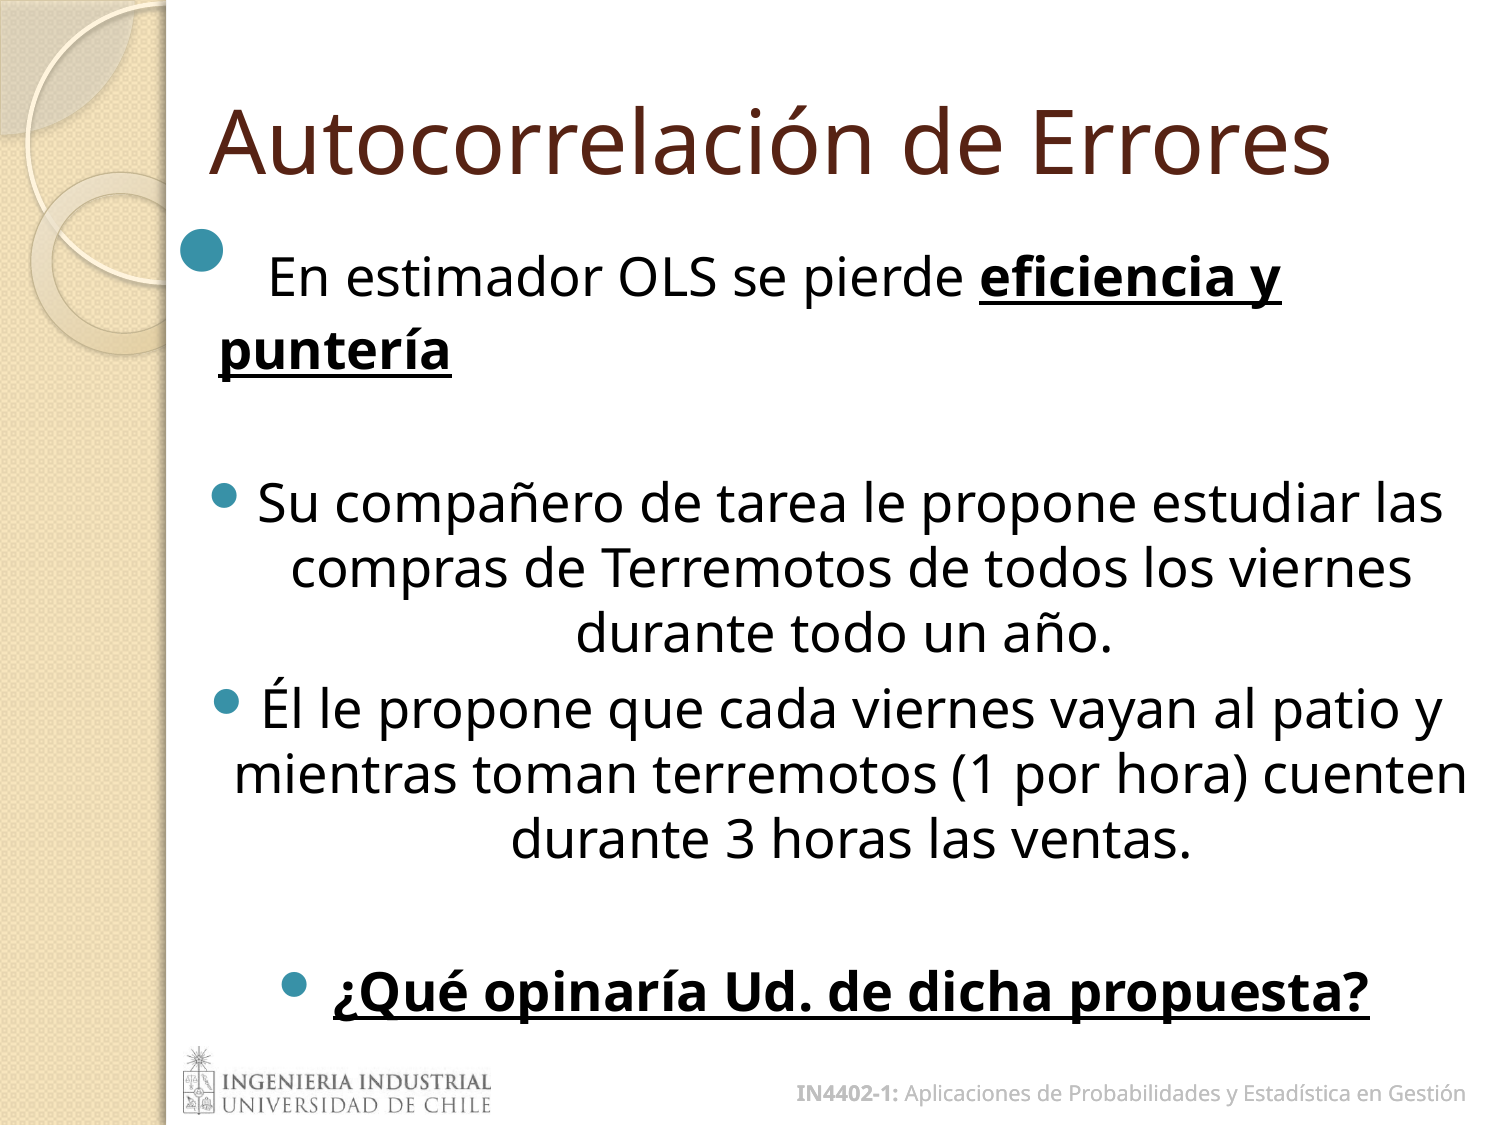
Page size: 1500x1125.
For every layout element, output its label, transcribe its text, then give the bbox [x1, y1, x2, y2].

text_box IN4402-1: Aplicaciones de Probabilidades y Estadística en Gestión [750, 1072, 1483, 1114]
list En estimador OLS se pierde eficiencia y puntería Su compañero de tarea le propone estudiar las compras de Terremotos de todos los viernes durante todo un año. Él le propone que cada viernes vayan al patio y mientras toman terremotos (1 por hora) cuenten durante 3 horas las ventas. ¿Qué opinaría Ud. de dicha propuesta? [147, 196, 1500, 1035]
title Autocorrelación de Errores [194, 45, 1466, 196]
picture [183, 1046, 491, 1115]
